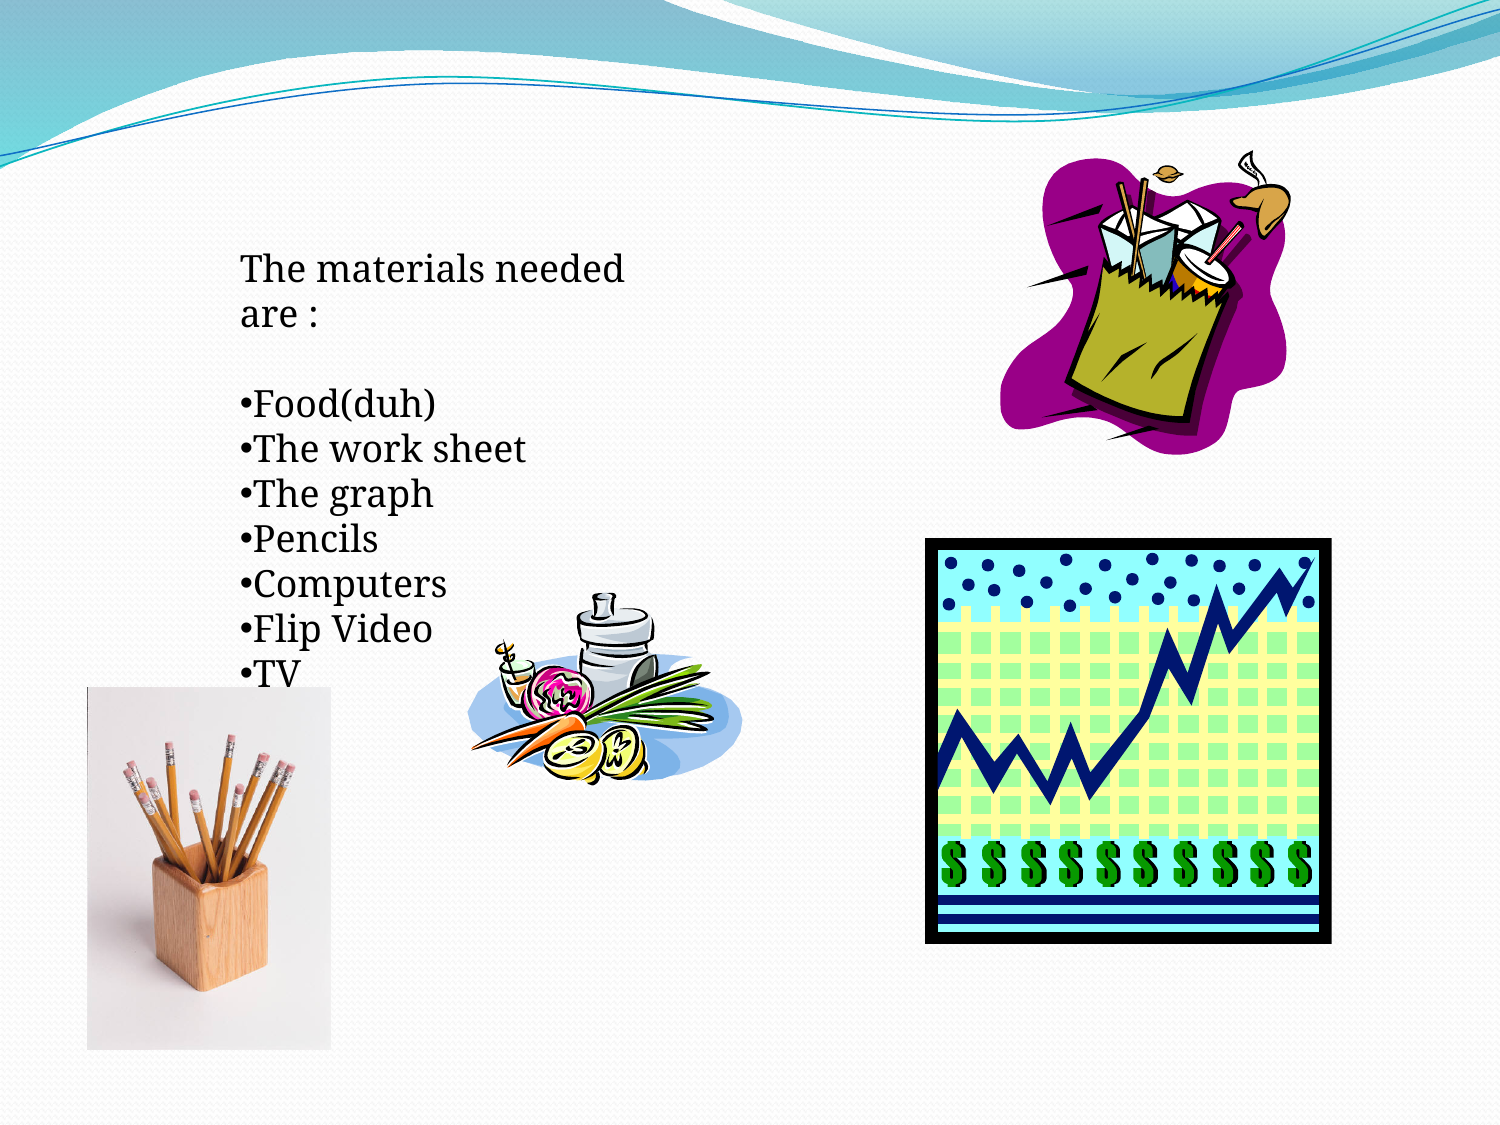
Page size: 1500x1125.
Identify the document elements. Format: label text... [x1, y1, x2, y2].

picture [924, 537, 1332, 945]
text_box The materials needed are : Food(duh) The work sheet The graph Pencils Computers Flip Video TV [224, 237, 684, 703]
table_header No [455, 588, 462, 703]
picture [999, 149, 1299, 458]
picture [87, 687, 332, 1051]
picture [462, 587, 748, 793]
